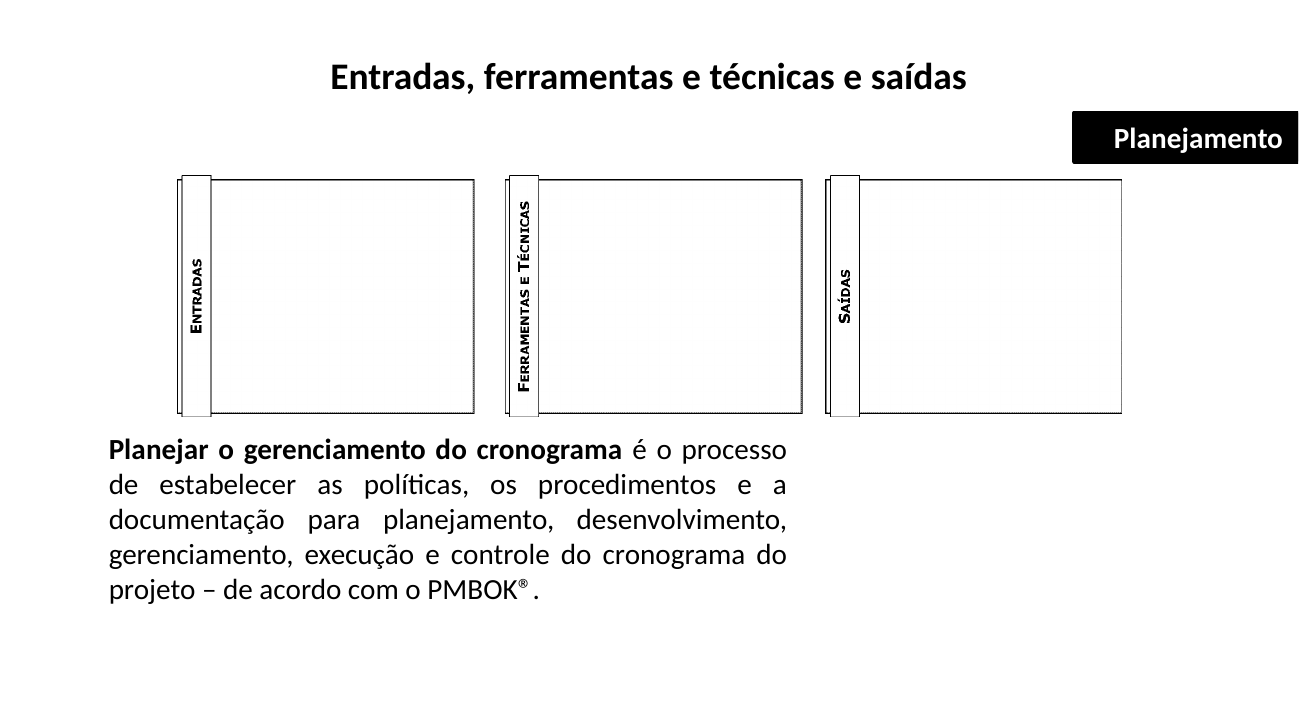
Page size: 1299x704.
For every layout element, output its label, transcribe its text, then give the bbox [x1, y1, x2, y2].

picture [176, 174, 1122, 417]
text_box Planejamento [1074, 112, 1299, 162]
text_box Planejar o gerenciamento do cronograma é o processo de estabelecer as políticas, os procedimentos e a documentação para planejamento, desenvolvimento, gerenciamento, execução e controle do cronograma do projeto – de acordo com o PMBOK®. [93, 422, 803, 615]
text_box Entradas, ferramentas e técnicas e saídas [0, 44, 1299, 106]
